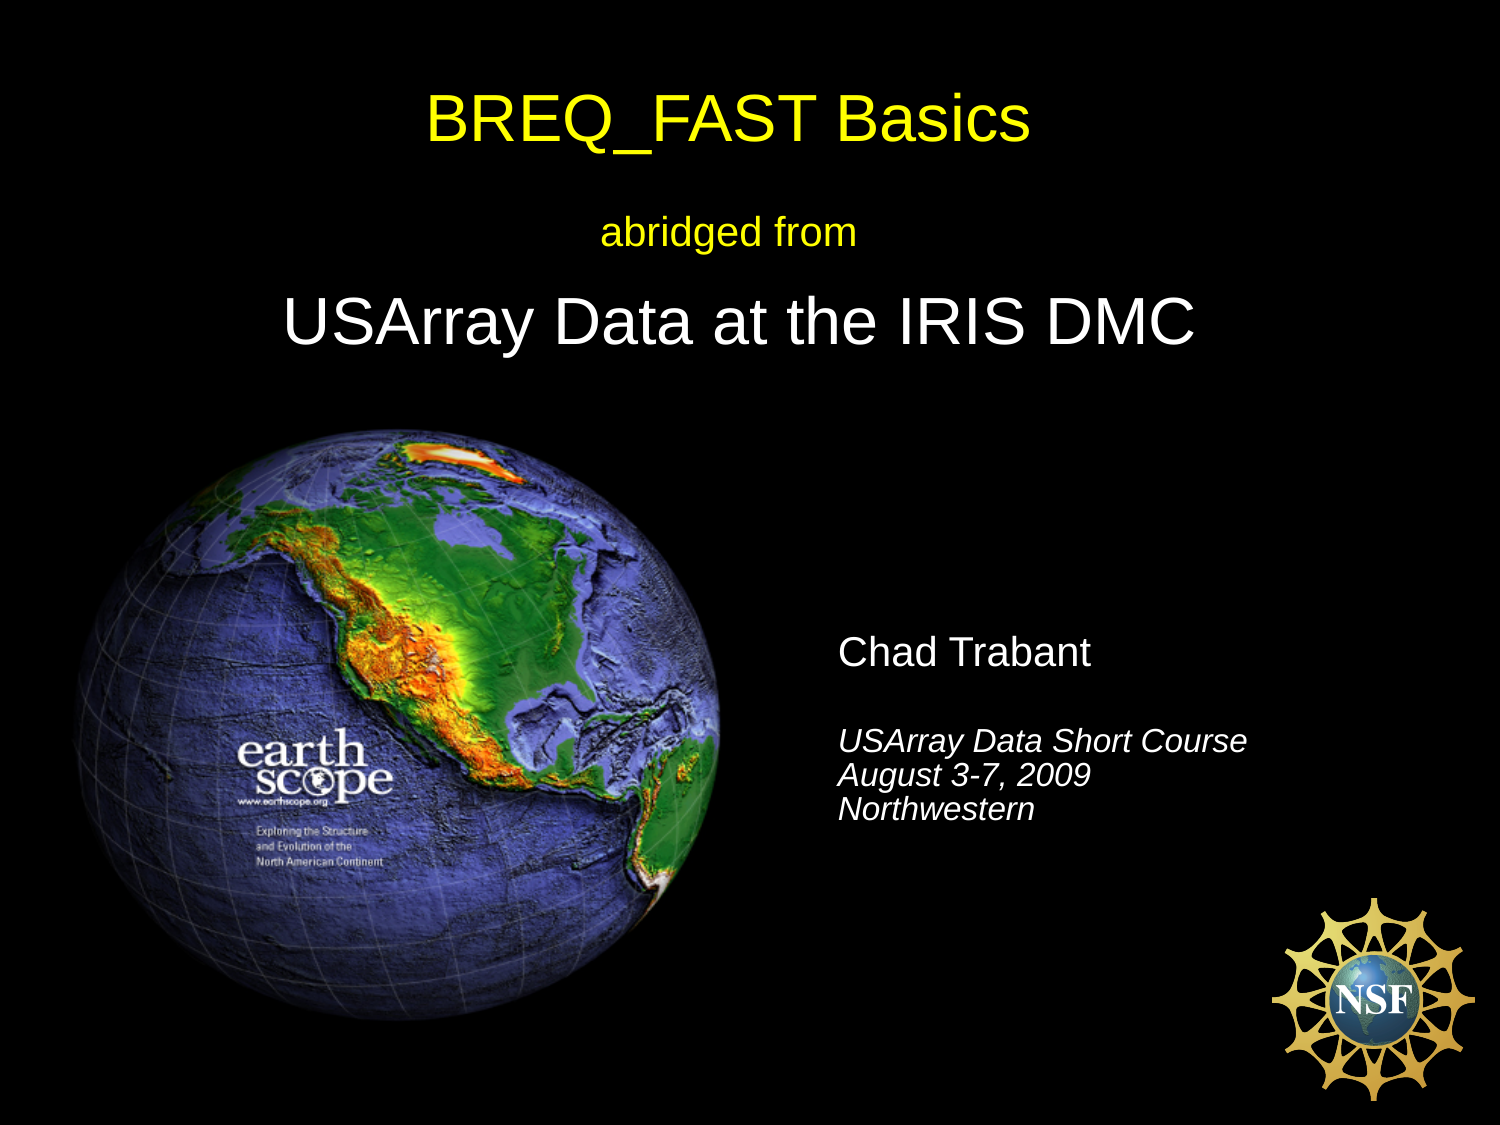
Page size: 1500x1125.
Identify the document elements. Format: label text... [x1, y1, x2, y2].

text_box USArray Data at the IRIS DMC [215, 270, 1266, 414]
text_box Chad Trabant USArray Data Short Course August 3-7, 2009 Northwestern [823, 624, 1264, 835]
subtitle BREQ_FAST Basics abridged from [203, 66, 1255, 244]
picture [0, 8, 1213, 1121]
picture [1271, 898, 1475, 1101]
